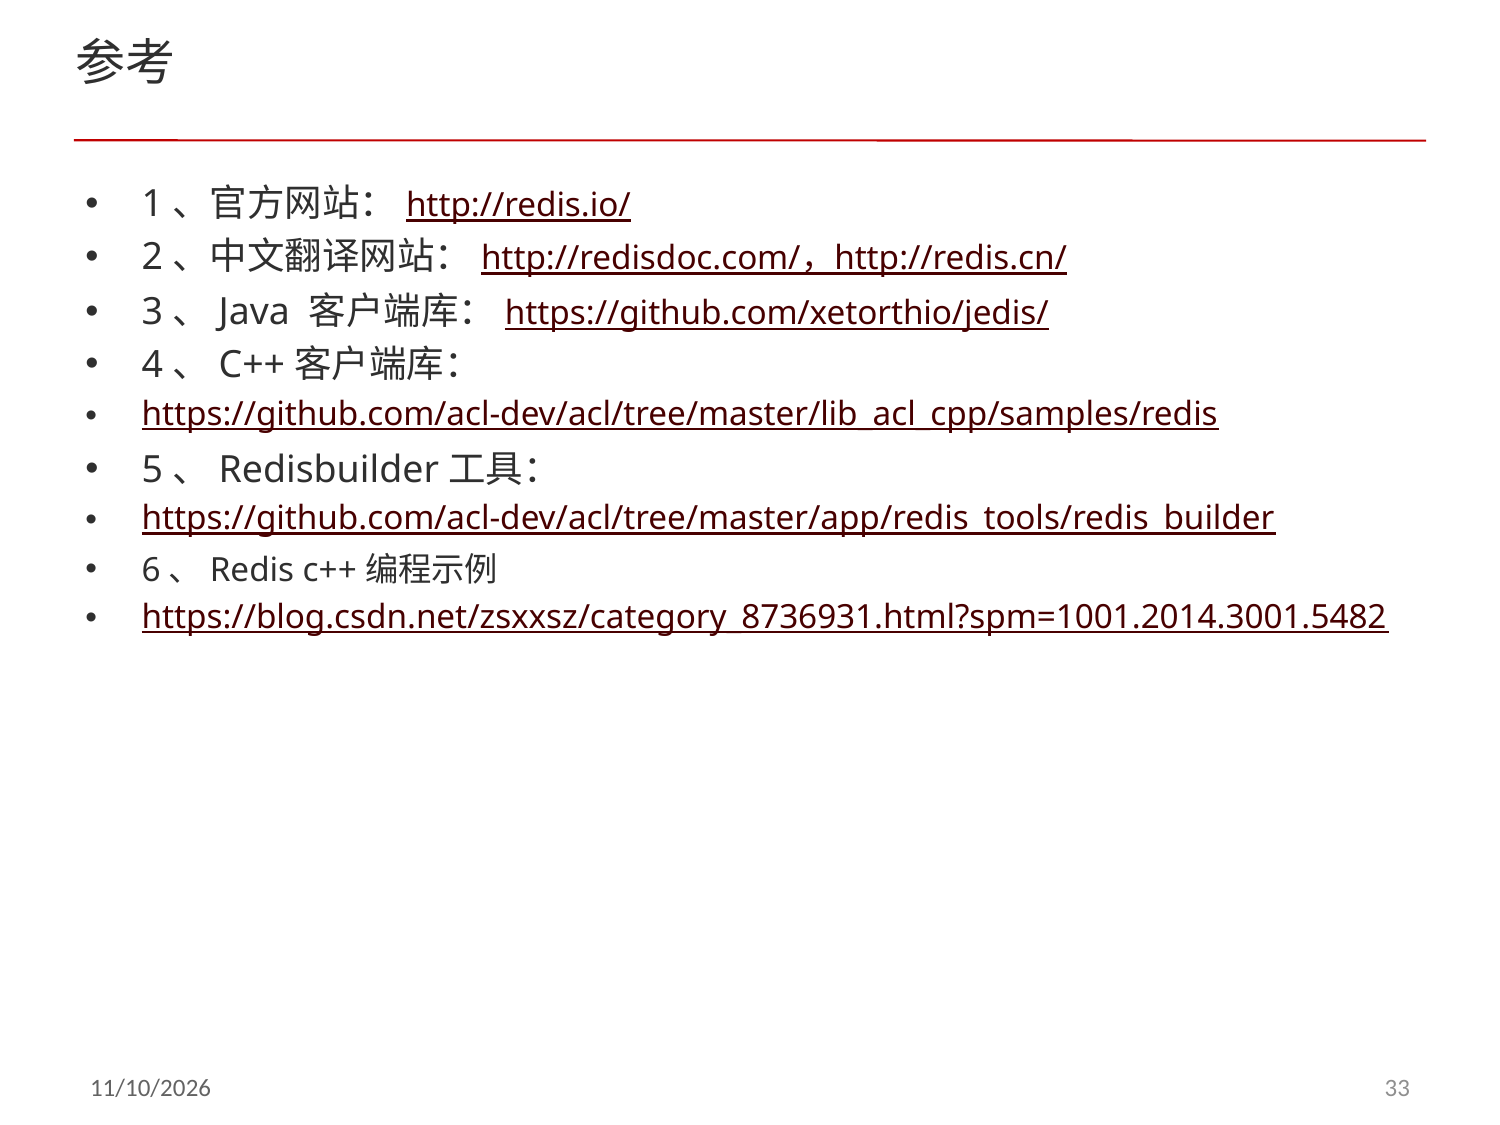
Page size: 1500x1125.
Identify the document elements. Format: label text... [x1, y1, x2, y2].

list 1、官方网站：http://redis.io/ 2、中文翻译网站：http://redisdoc.com/，http://redis.cn/ 3、Java 客户端库：https://github.com/xetorthio/jedis/ 4、C++客户端库： https://github.com/acl-dev/acl/tree/master/lib_acl_cpp/samples/redis 5、Redisbuilder工具： https://github.com/acl-dev/acl/tree/master/app/redis_tools/redis_builder 6、Redis c++编程示例 https://blog.csdn.net/zsxxsz/category_8736931.html?spm=1001.2014.3001.5482 [70, 171, 1500, 1016]
title 参考 [75, 30, 1235, 136]
